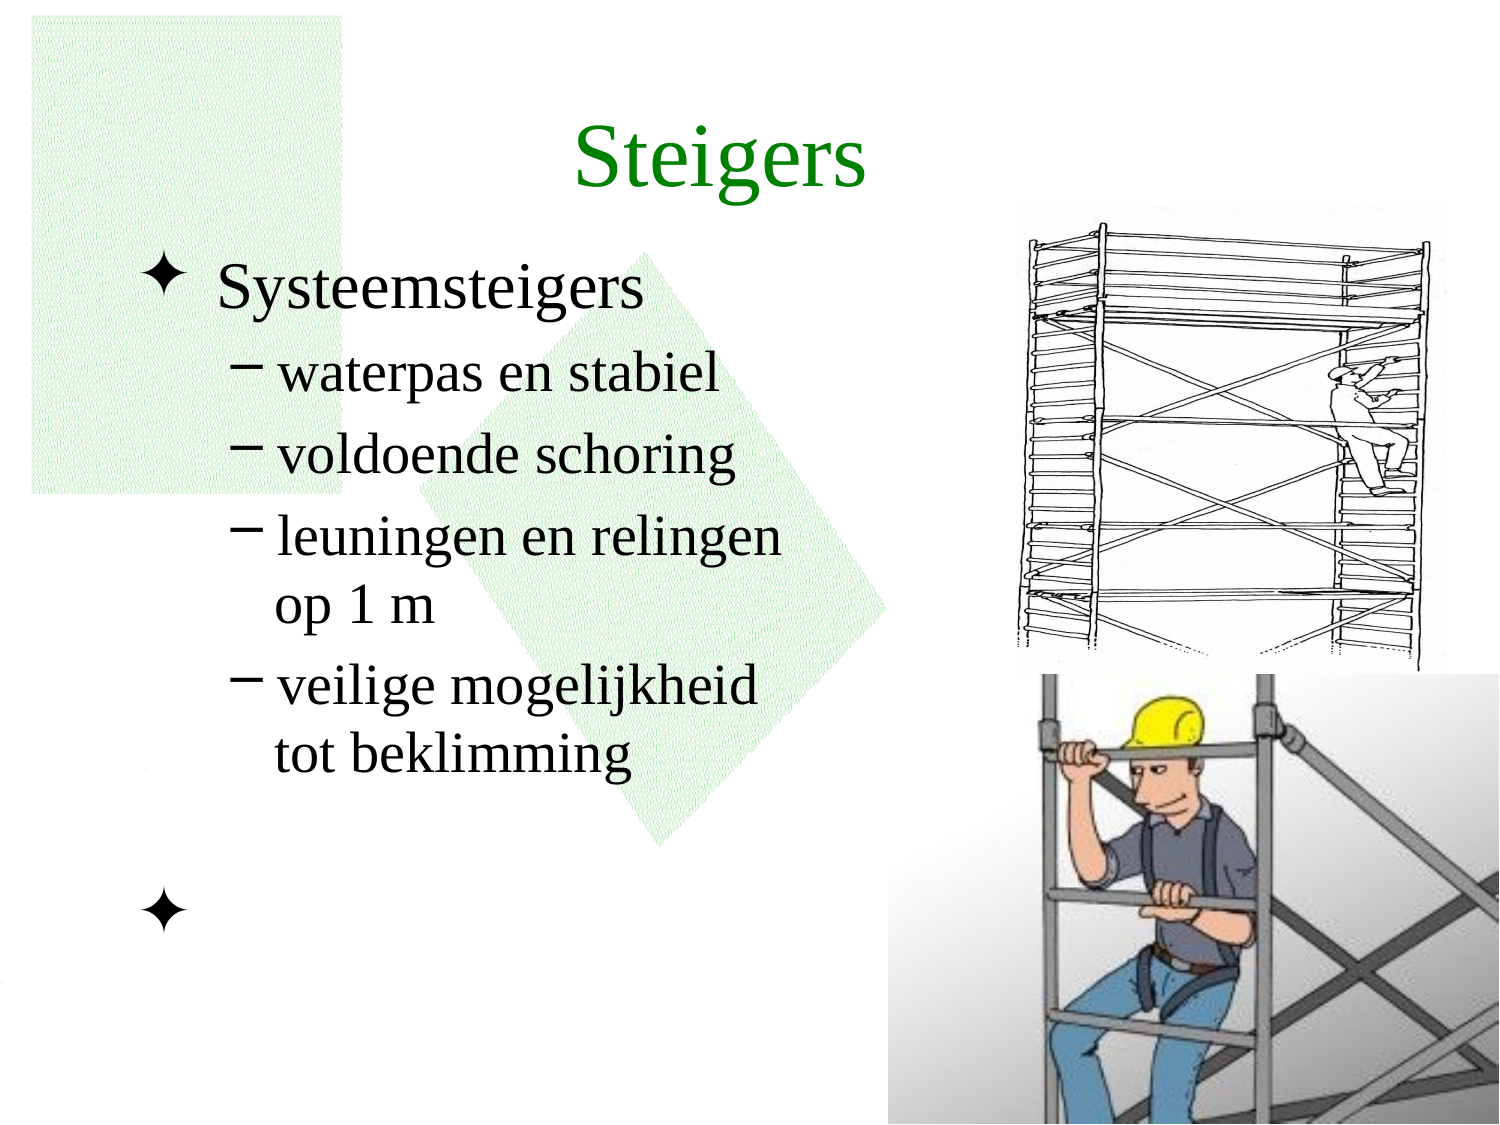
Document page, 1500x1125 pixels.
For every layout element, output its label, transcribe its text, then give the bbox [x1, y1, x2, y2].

title Steigers [83, 74, 1359, 226]
list Systeemsteigers waterpas en stabiel voldoende schoring leuningen en relingen op 1 m veilige mogelijkheid tot beklimming [105, 234, 1011, 1019]
picture [0, 0, 1500, 1125]
